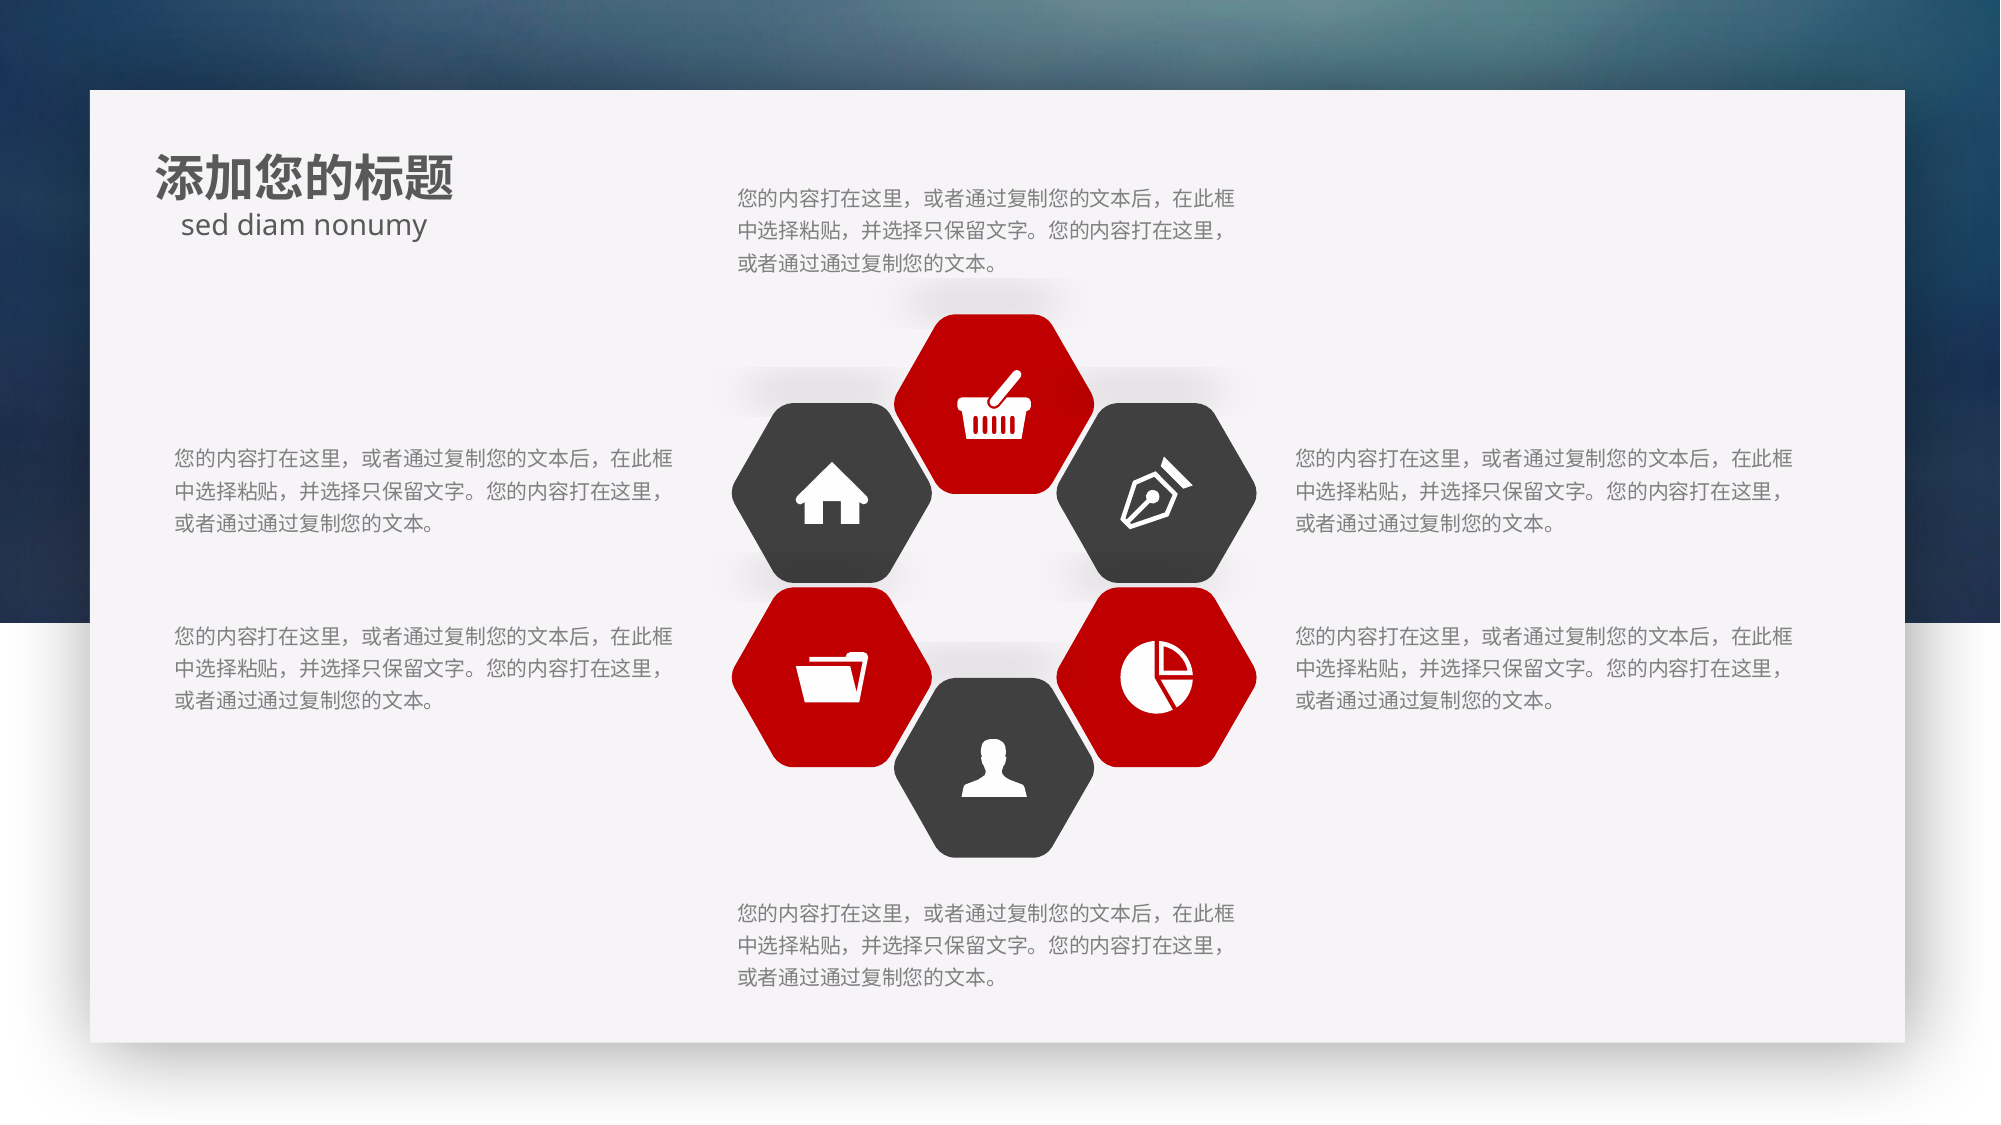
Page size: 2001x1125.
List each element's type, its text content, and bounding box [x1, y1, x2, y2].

text_box 添加您的标题 sed diam nonumy [139, 138, 469, 249]
text_box [794, 460, 870, 525]
text_box [960, 737, 1029, 798]
text_box 您的内容打在这里，或者通过复制您的文本后，在此框中选择粘贴，并选择只保留文字。您的内容打在这里，或者通过通过复制您的文本。 [722, 170, 1266, 283]
text_box 您的内容打在这里，或者通过复制您的文本后，在此框中选择粘贴，并选择只保留文字。您的内容打在这里，或者通过通过复制您的文本。 [1280, 431, 1825, 544]
text_box [730, 402, 933, 564]
text_box [892, 676, 1096, 859]
text_box [1119, 470, 1180, 531]
text_box 您的内容打在这里，或者通过复制您的文本后，在此框中选择粘贴，并选择只保留文字。您的内容打在这里，或者通过通过复制您的文本。 [160, 431, 704, 544]
text_box 您的内容打在这里，或者通过复制您的文本后，在此框中选择粘贴，并选择只保留文字。您的内容打在这里，或者通过通过复制您的文本。 [722, 885, 1266, 998]
text_box [794, 651, 870, 704]
text_box [730, 586, 933, 769]
text_box 您的内容打在这里，或者通过复制您的文本后，在此框中选择粘贴，并选择只保留文字。您的内容打在这里，或者通过通过复制您的文本。 [1280, 608, 1825, 721]
text_box [1055, 402, 1258, 563]
picture [0, 0, 2000, 623]
text_box 您的内容打在这里，或者通过复制您的文本后，在此框中选择粘贴，并选择只保留文字。您的内容打在这里，或者通过通过复制您的文本。 [160, 608, 704, 721]
text_box [1119, 639, 1194, 715]
text_box [1055, 586, 1258, 769]
text_box [1159, 454, 1195, 490]
text_box [956, 368, 1032, 440]
text_box [893, 313, 1093, 496]
